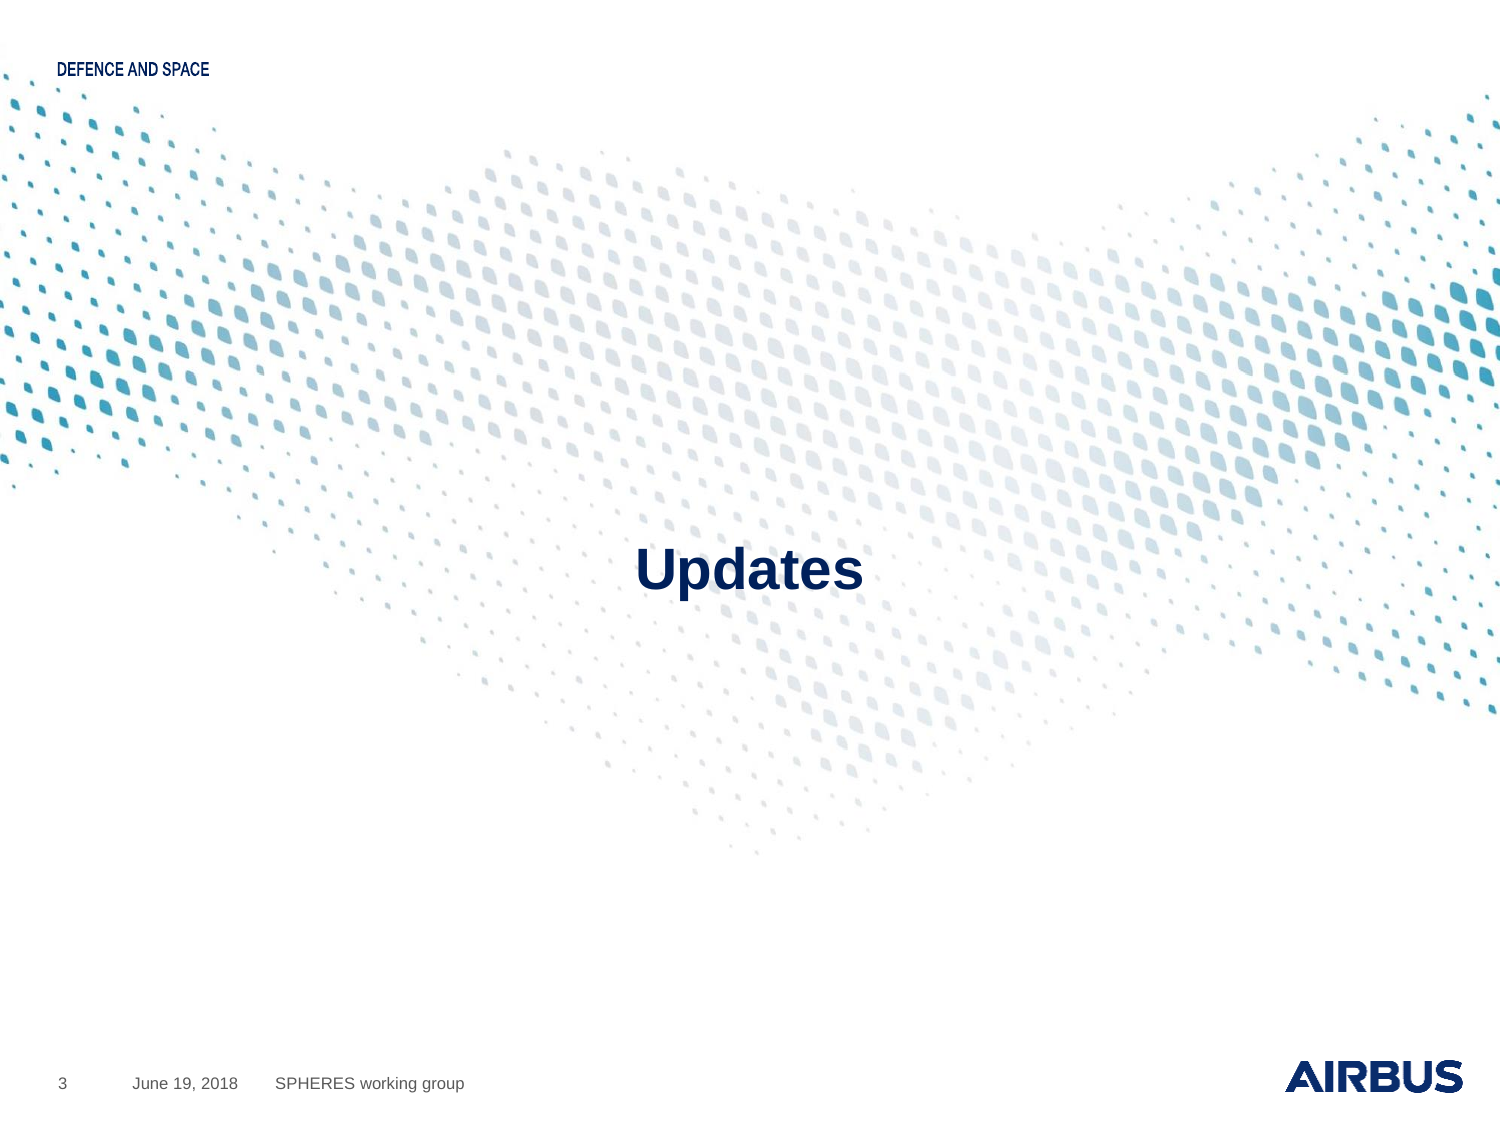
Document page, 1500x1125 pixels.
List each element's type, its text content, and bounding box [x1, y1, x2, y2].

picture [0, 0, 1500, 1125]
slide_number 3 [58, 1057, 95, 1093]
footer SPHERES working group [275, 1057, 1263, 1093]
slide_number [95, 1057, 239, 1093]
title Updates [308, 449, 1192, 676]
